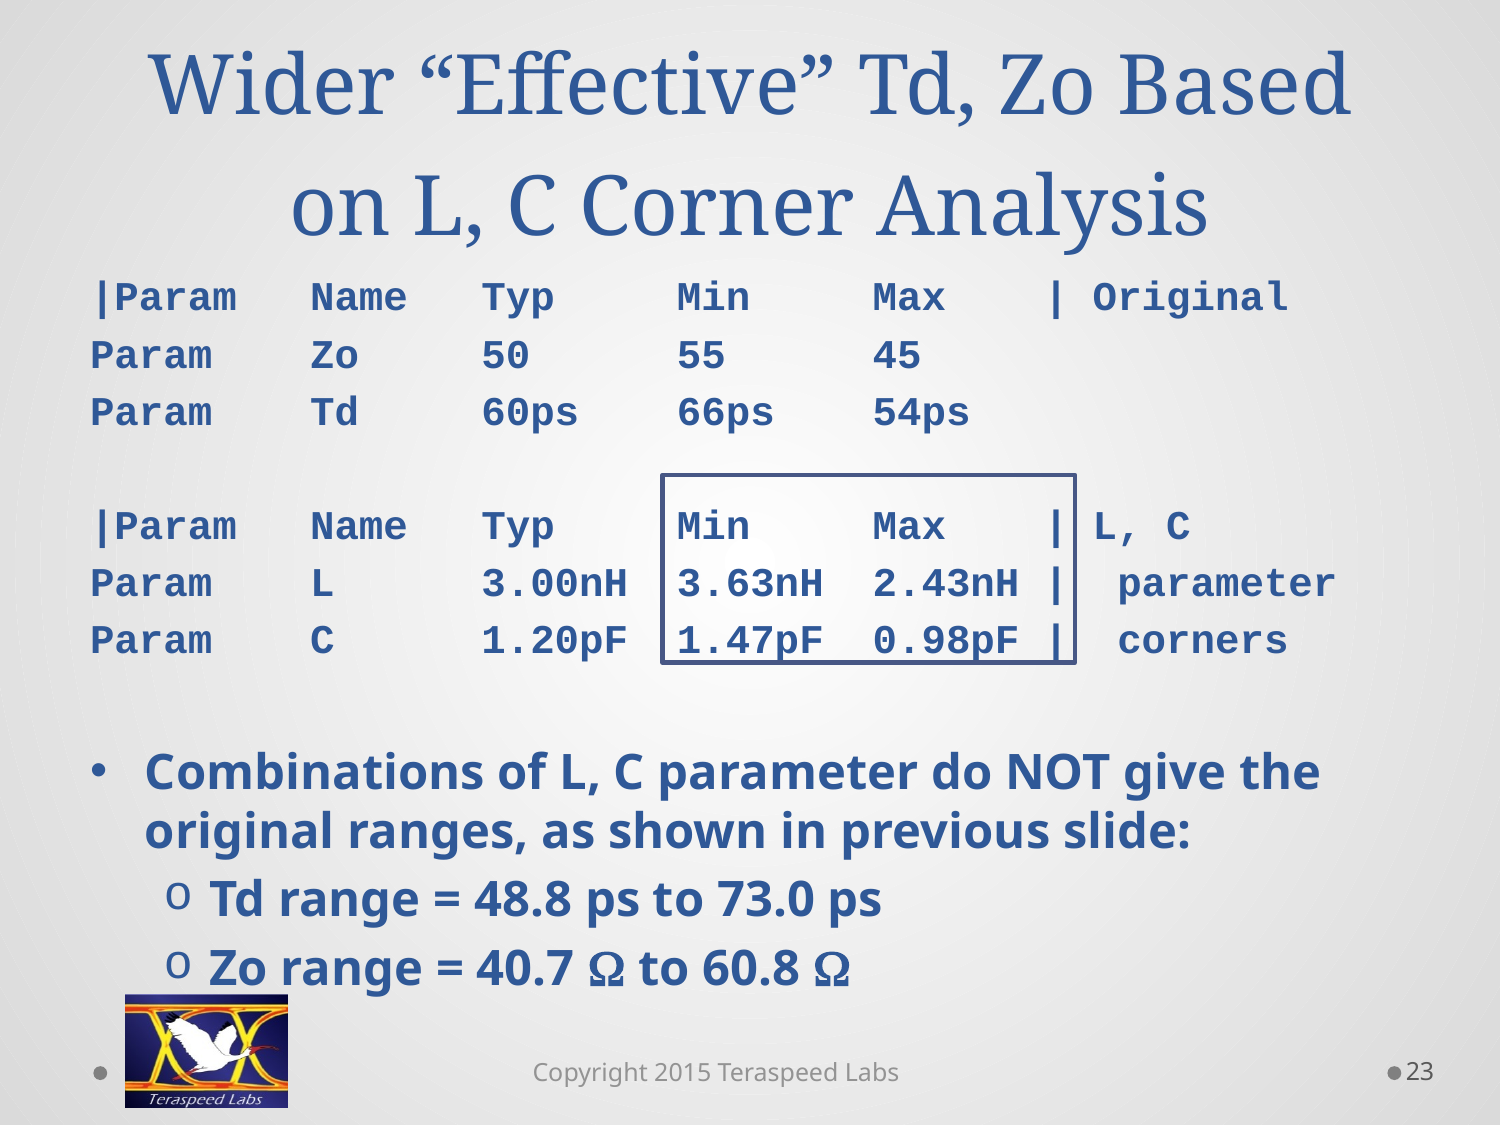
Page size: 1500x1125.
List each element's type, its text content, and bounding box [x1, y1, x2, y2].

footer Copyright 2015 Teraspeed Labs [525, 1043, 993, 1103]
picture [125, 1005, 288, 1108]
title Wider “Effective” Td, Zo Based on L, C Corner Analysis [75, 0, 1425, 262]
slide_number 23 [1401, 1042, 1494, 1103]
list |Param Name Typ Min Max | Original Param Zo 50 55 45 Param Td 60ps 66ps 54ps |Param Name Typ Min Max | L, C Param L 3.00nH 3.63nH 2.43nH | parameter Param C 1.20pF 1.47pF 0.98pF | corners Combinations of L, C parameter do NOT give the original ranges, as shown in previous slide: Td range = 48.8 ps to 73.0 ps Zo range = 40.7 W to 60.8 W [75, 262, 1425, 1005]
text_box [660, 473, 1077, 665]
